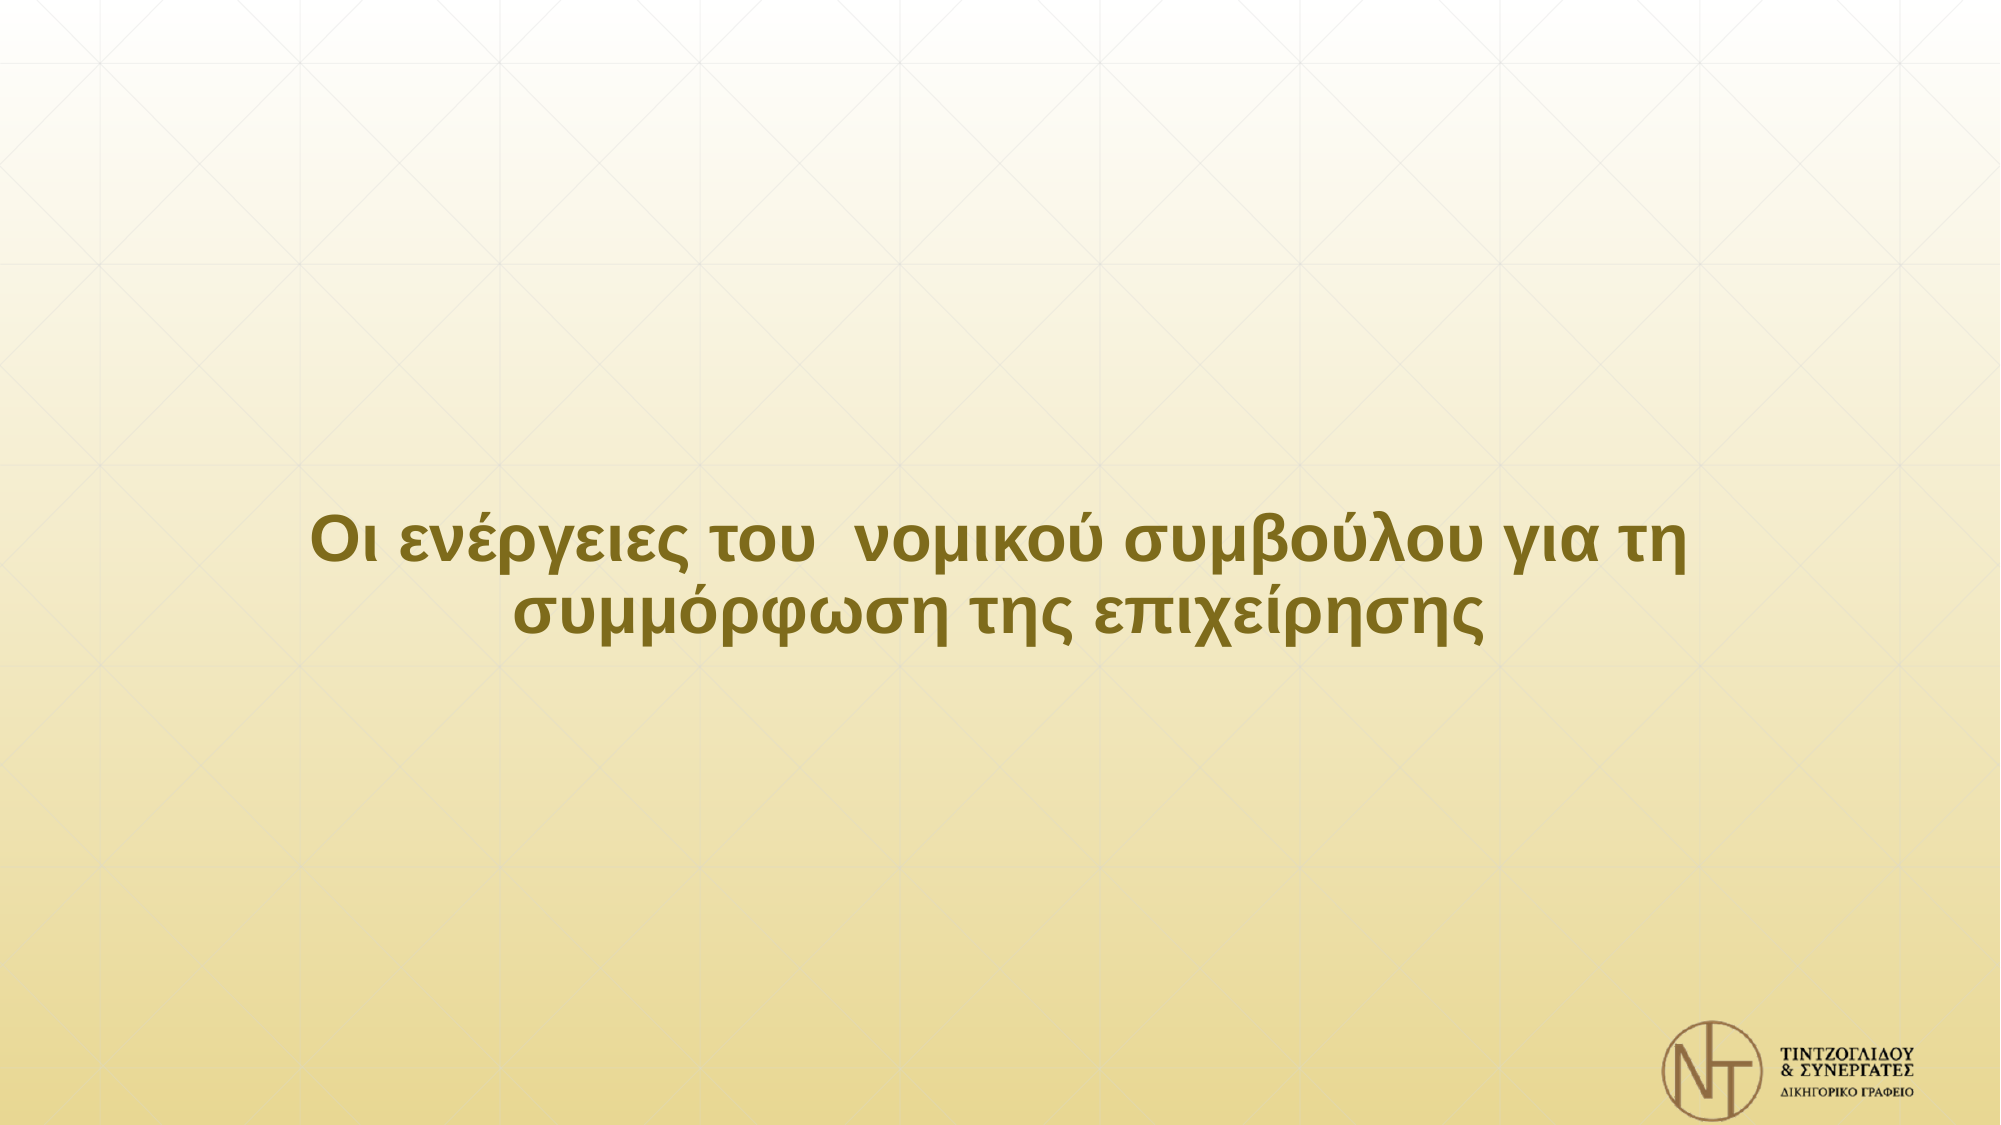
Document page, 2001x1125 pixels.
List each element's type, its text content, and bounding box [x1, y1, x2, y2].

picture [1661, 1020, 1914, 1122]
title Οι ενέργειες του νομικού συμβούλου για τη συμμόρφωση της επιχείρησης [212, 469, 1788, 656]
